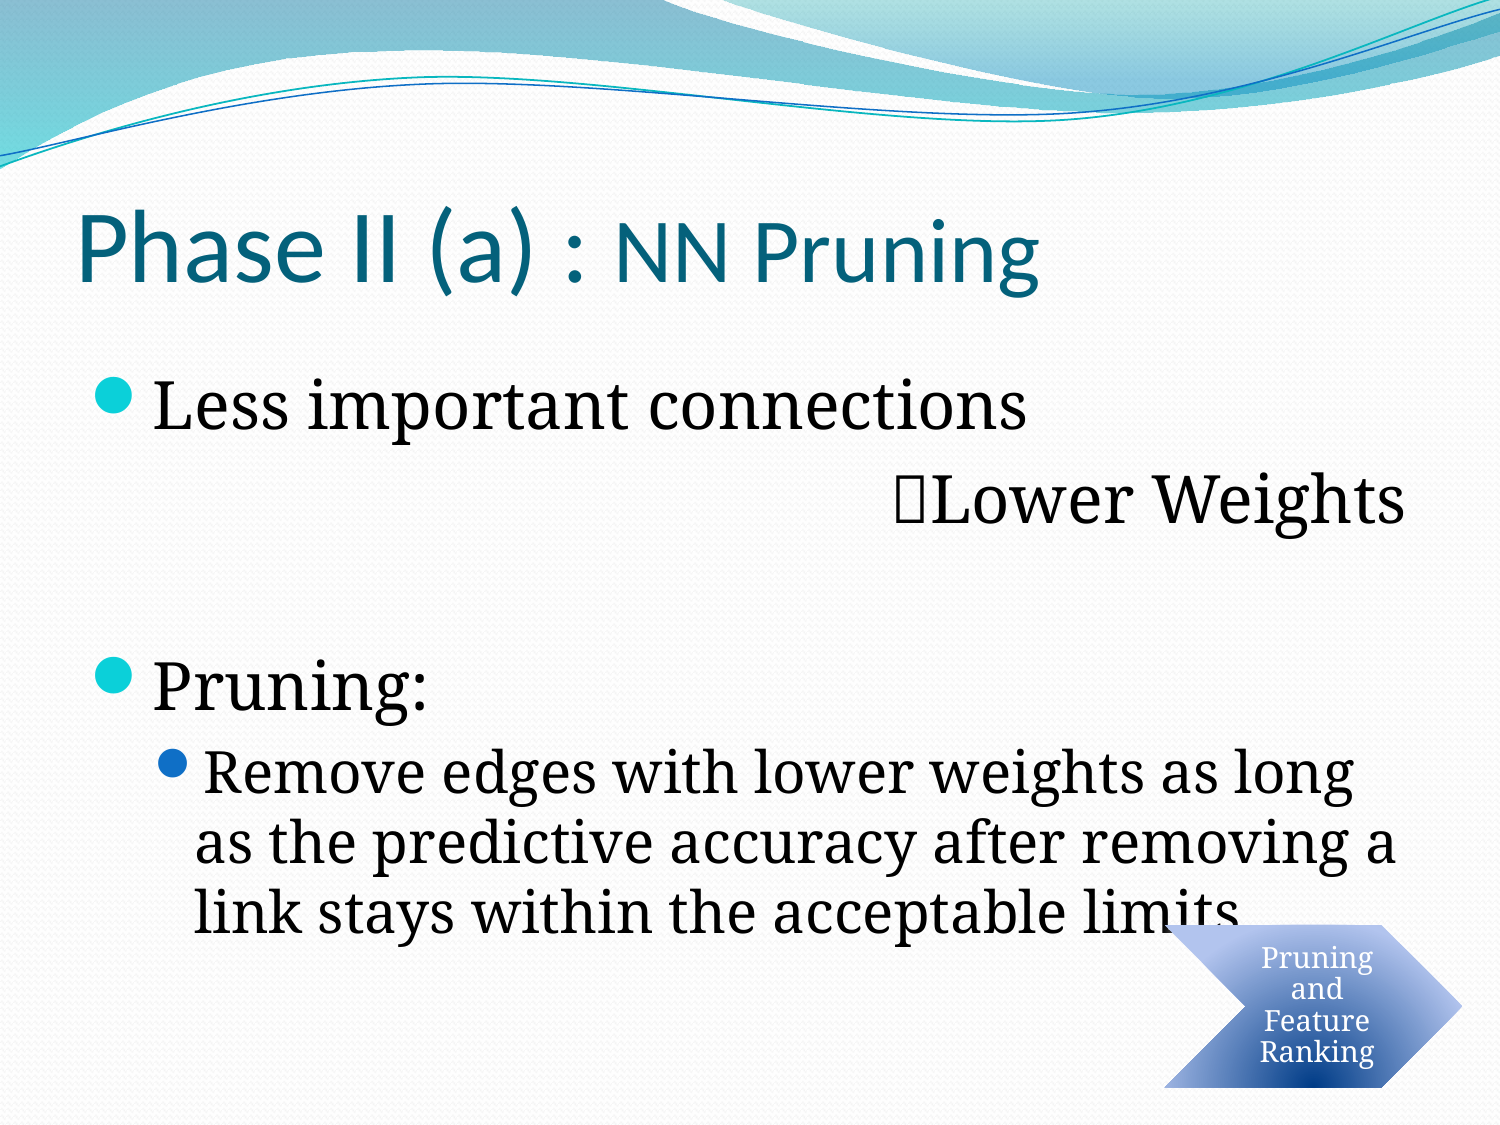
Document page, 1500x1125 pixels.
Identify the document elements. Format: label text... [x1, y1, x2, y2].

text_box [1164, 924, 1463, 1088]
list Less important connections Lower Weights Pruning: Remove edges with lower weights as long as the predictive accuracy after removing a link stays within the acceptable limits [75, 317, 1425, 1038]
title Phase II (a) : NN Pruning [75, 115, 1425, 303]
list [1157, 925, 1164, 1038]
